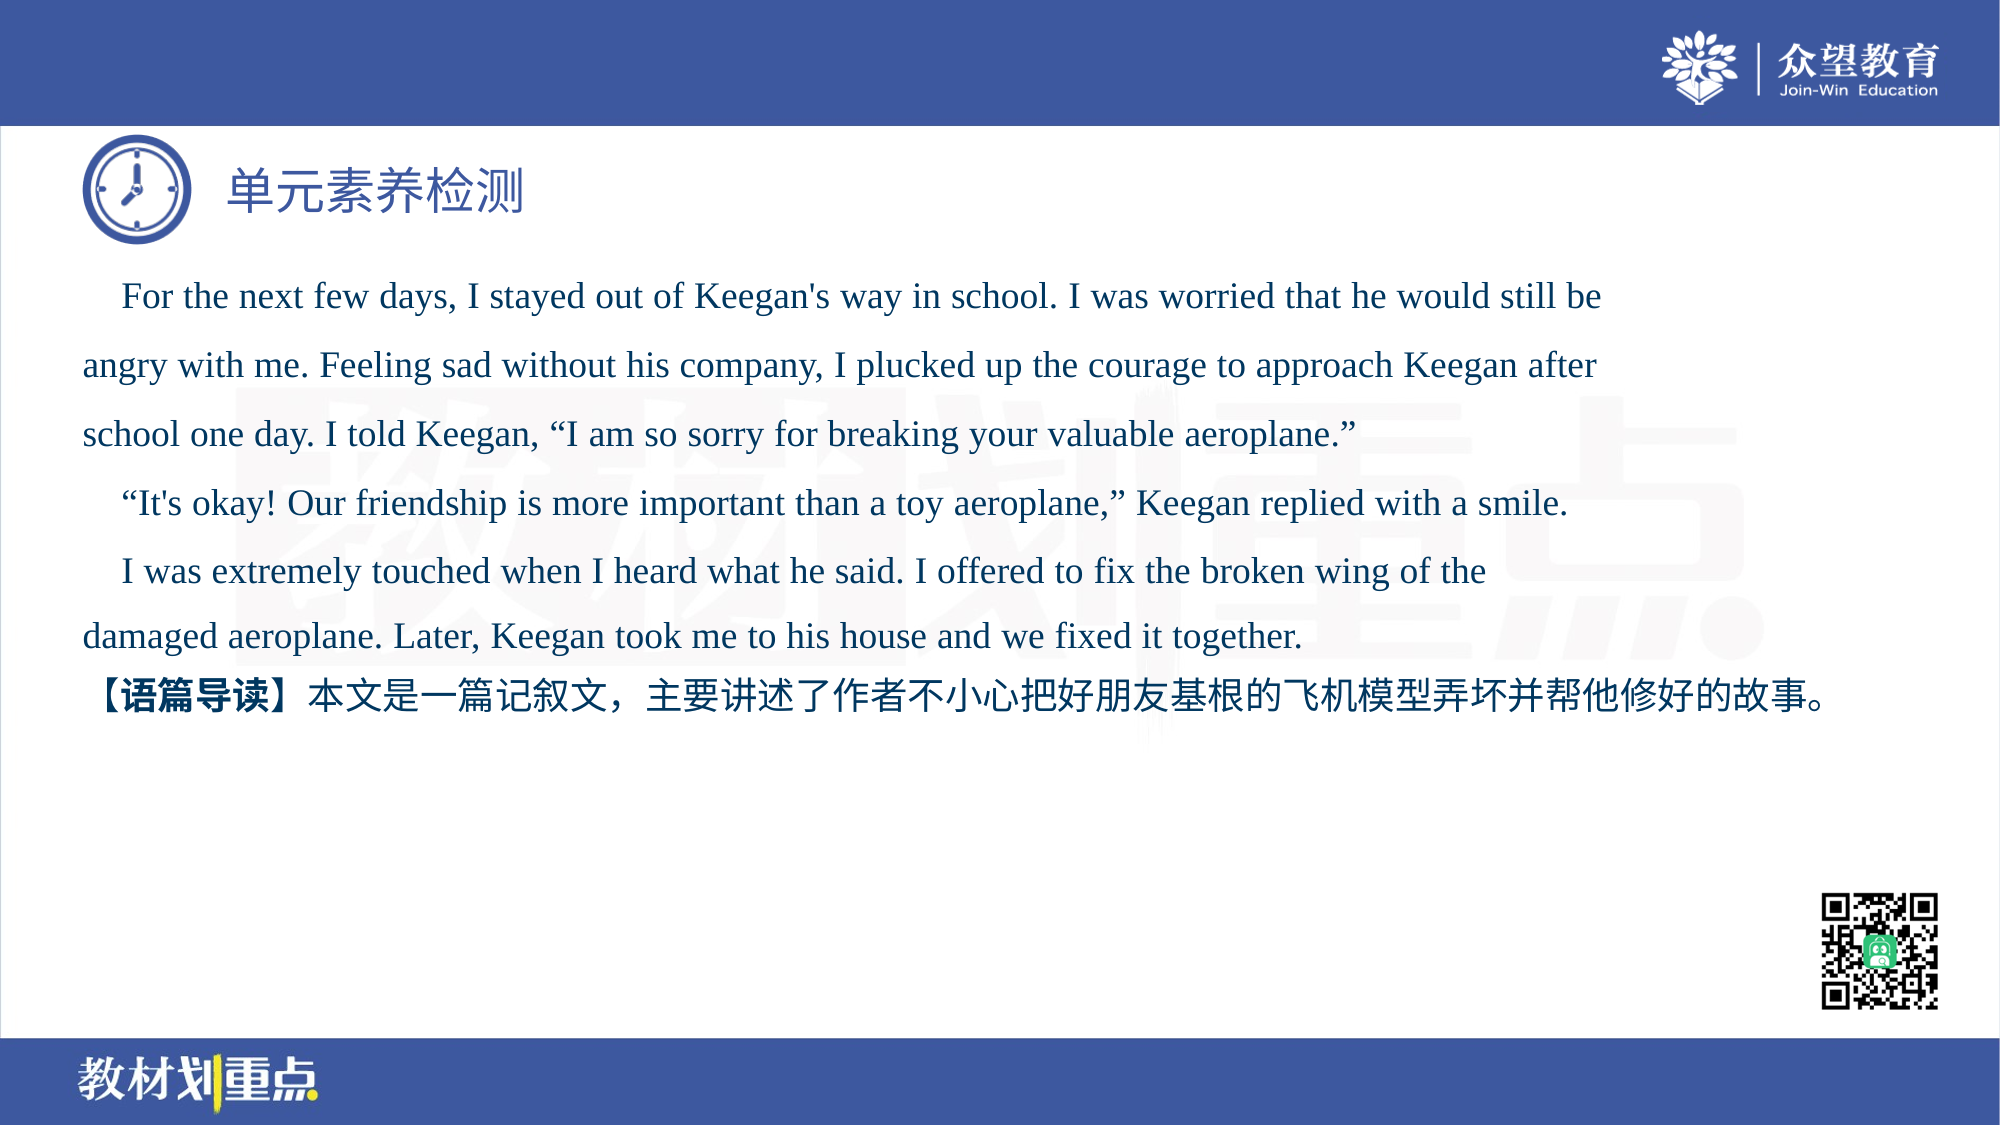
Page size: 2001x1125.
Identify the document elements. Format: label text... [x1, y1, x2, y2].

text_box 【语篇导读】本文是一篇记叙文，主要讲述了作者不小心把好朋友基根的飞机模型弄坏并帮他修好的故事。 [82, 652, 1863, 711]
picture [0, 0, 2000, 1125]
text_box For the next few days, I stayed out of Keegan's way in school. I was worried that he would still be angry with me. Feeling sad without his company, I plucked up the courage to approach Keegan after school one day. I told Keegan, “I am so sorry for breaking your valuable aeroplane.” “It's okay! Our friendship is more important than a toy aeroplane,” Keegan replied with a smile. I was extremely touched when I heard what he said. I offered to fix the broken wing of the damaged aeroplane. Later, Keegan took me to his house and we fixed it together. [82, 247, 1817, 649]
